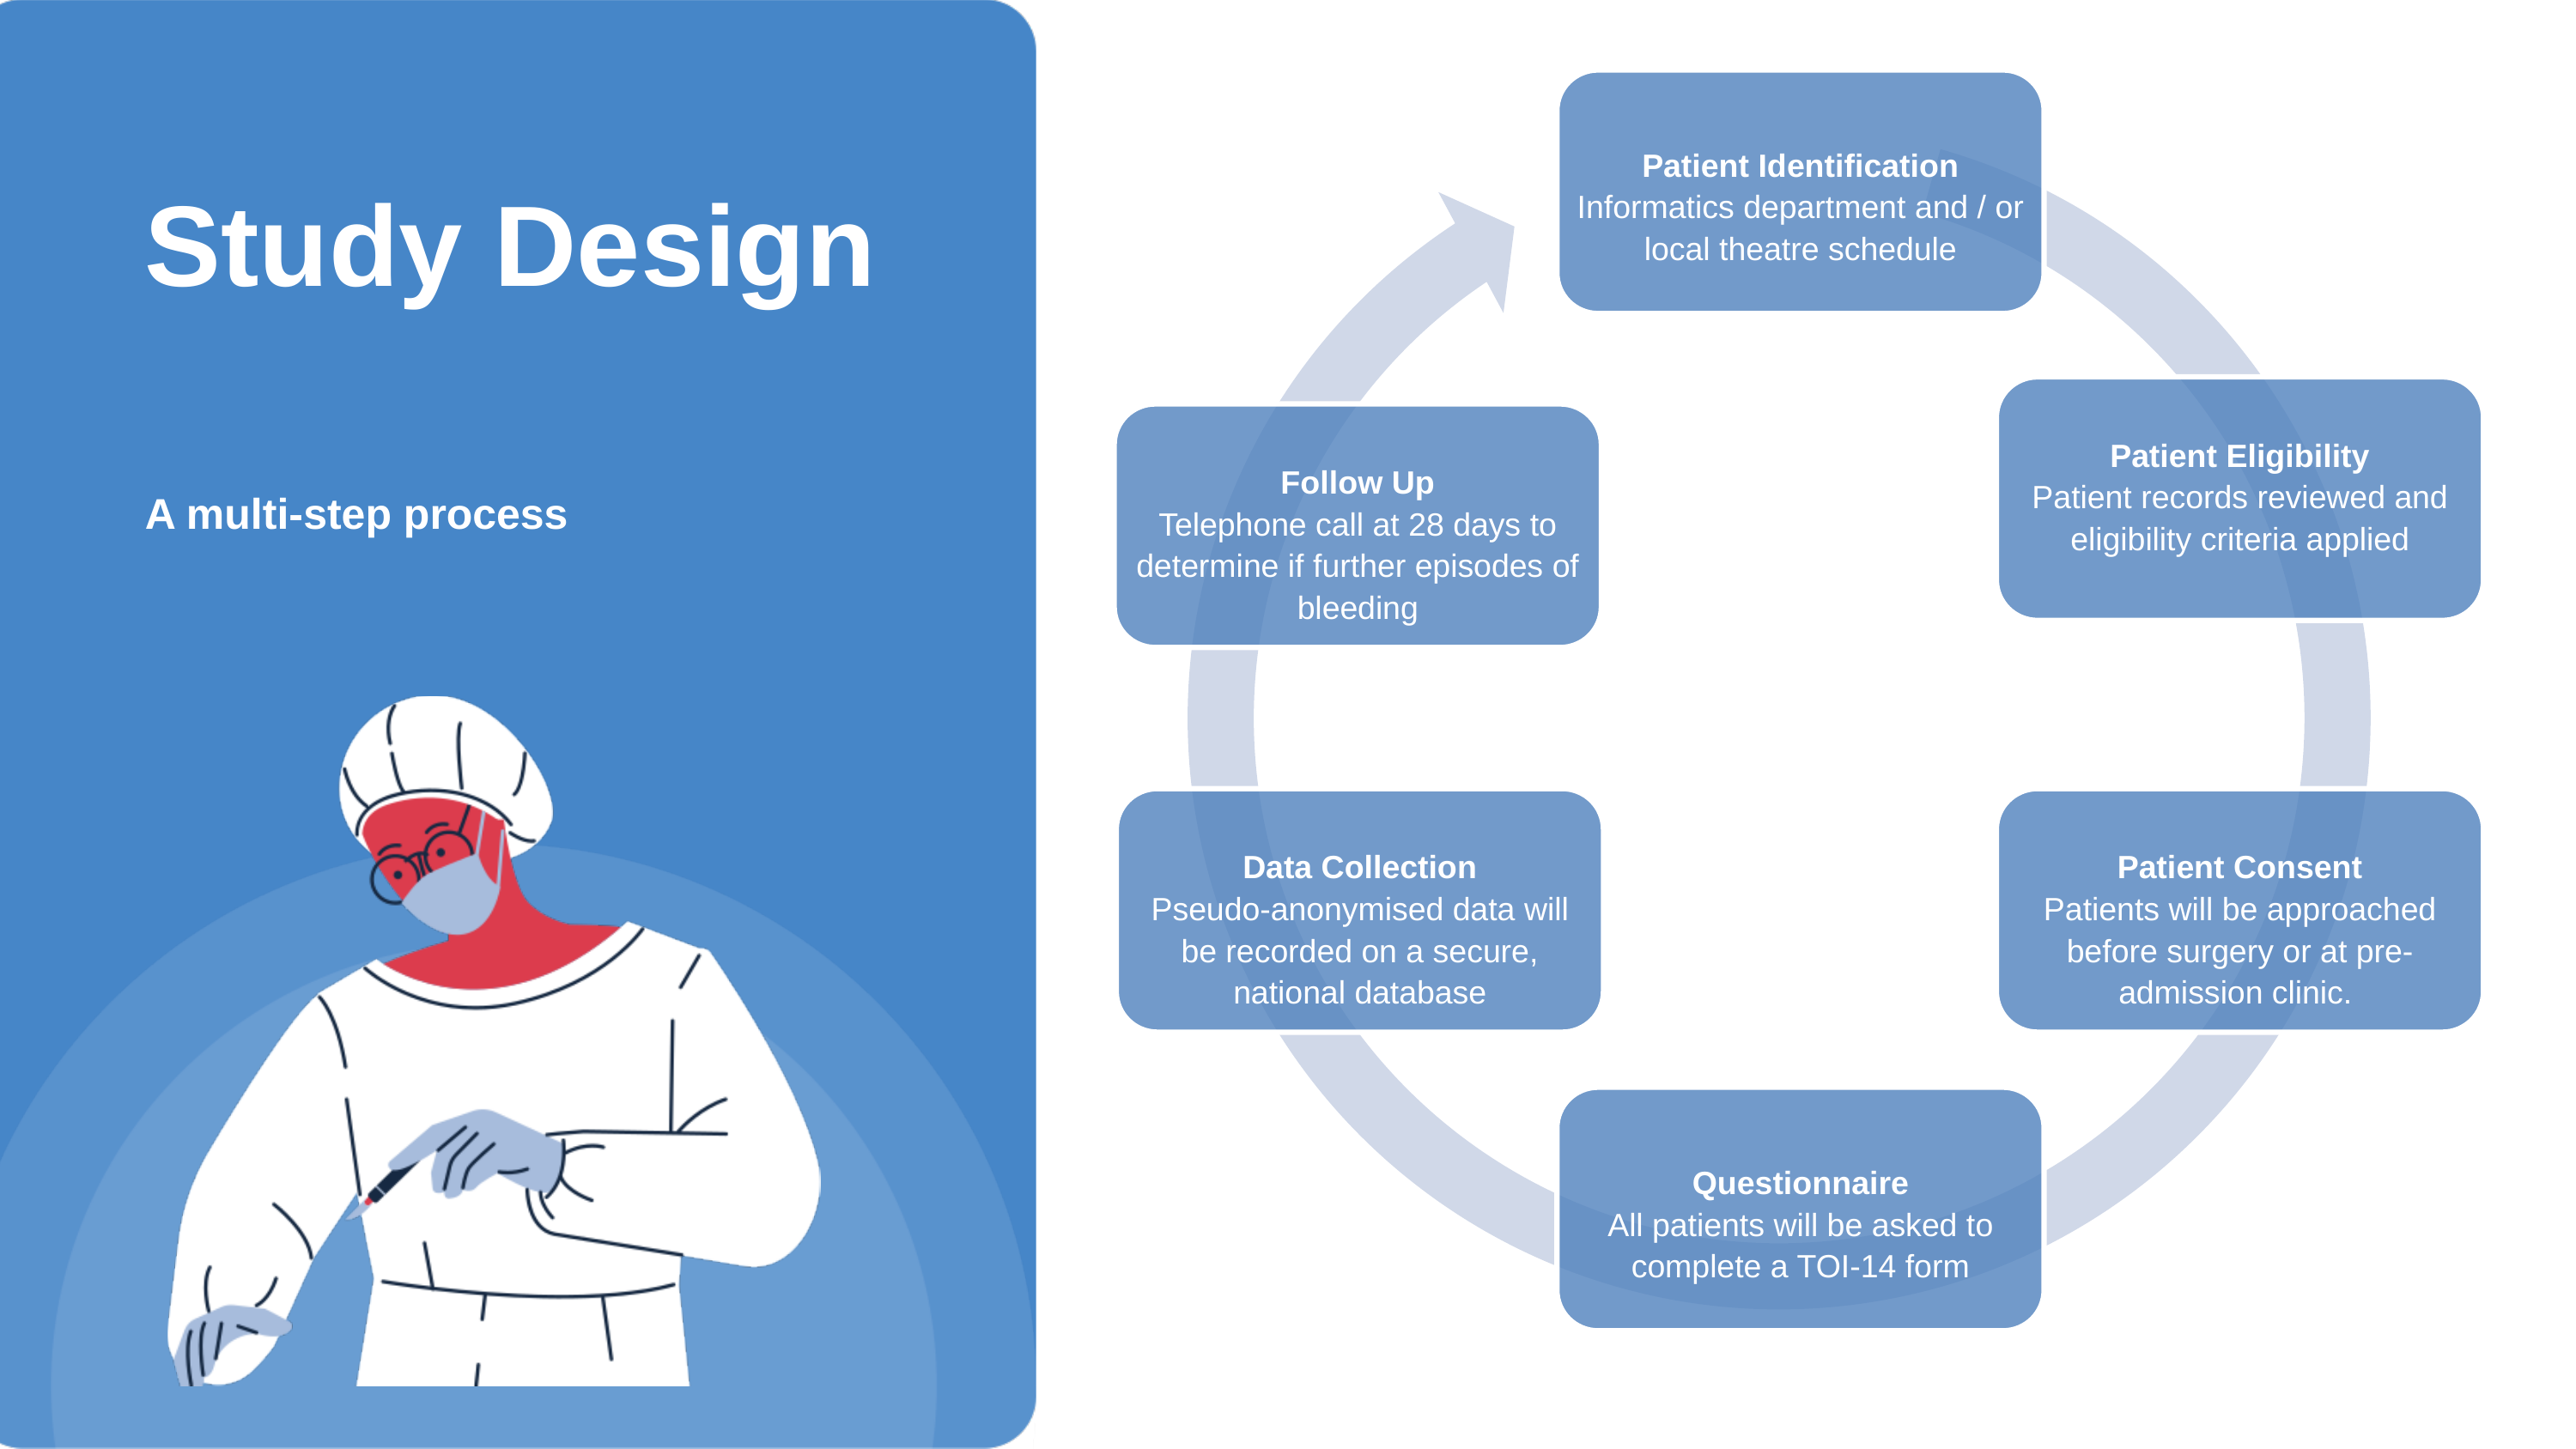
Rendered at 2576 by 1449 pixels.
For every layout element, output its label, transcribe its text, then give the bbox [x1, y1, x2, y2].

text_box [167, 696, 821, 1386]
text_box Study Design [144, 144, 938, 310]
text_box [1280, 191, 1515, 399]
text_box [1188, 658, 1258, 784]
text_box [1553, 67, 2047, 317]
text_box [2052, 1042, 2275, 1243]
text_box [1993, 785, 2487, 1035]
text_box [1993, 373, 2487, 624]
text_box [0, 844, 1036, 1449]
text_box A multi-step process [144, 466, 761, 538]
text_box [2052, 193, 2259, 373]
text_box [1284, 1042, 1549, 1264]
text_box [1111, 401, 1605, 651]
text_box [2297, 630, 2371, 784]
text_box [1553, 1084, 2047, 1334]
text_box [0, 0, 1036, 844]
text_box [1113, 785, 1607, 1035]
